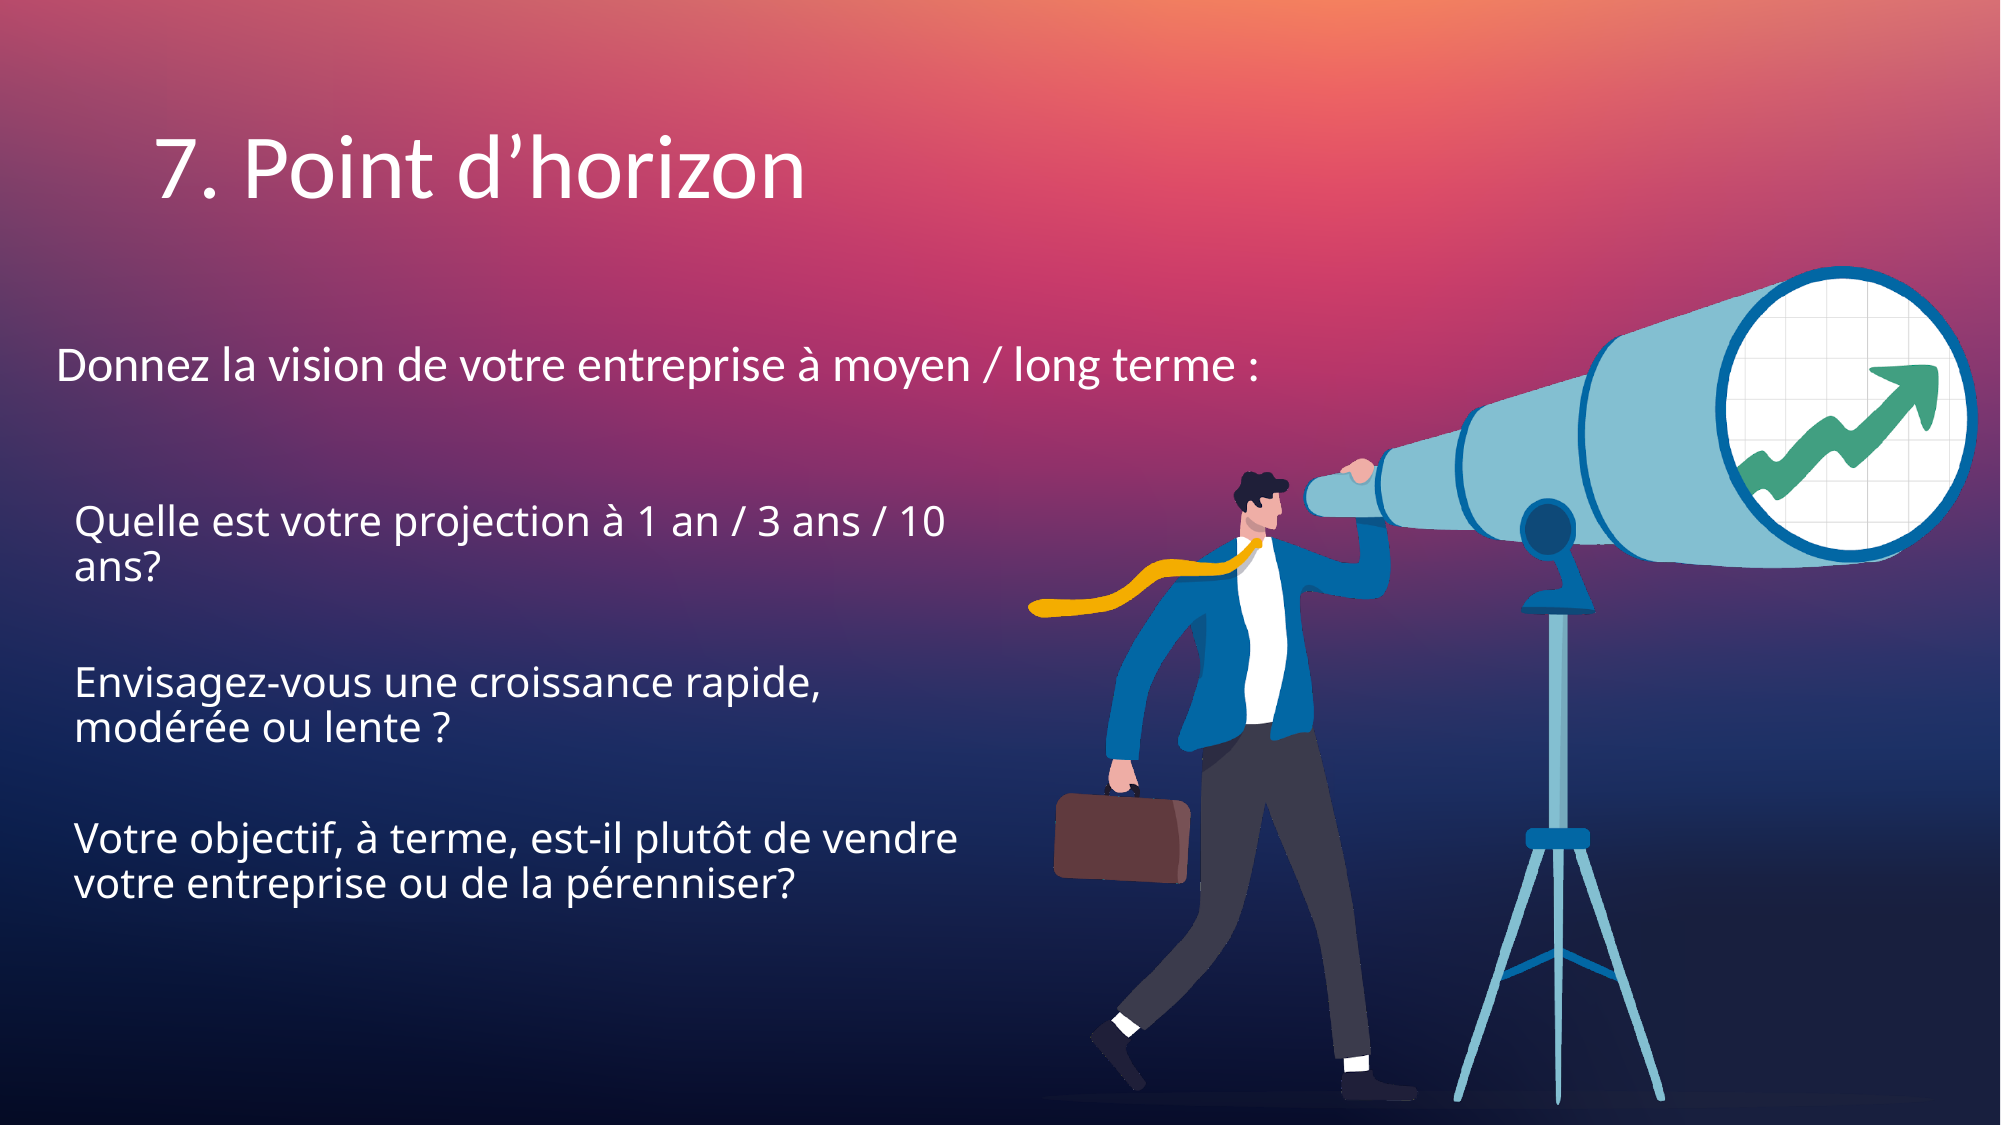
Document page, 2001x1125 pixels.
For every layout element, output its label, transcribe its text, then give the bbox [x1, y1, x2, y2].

list Donnez la vision de votre entreprise à moyen / long terme : [41, 336, 708, 404]
text_box Quelle est votre projection à 1 an / 3 ans / 10 ans? Envisagez-vous une croissance rapide, modérée ou lente ? Votre objectif, à terme, est-il plutôt de vendre votre entreprise ou de la pérenniser? [58, 492, 708, 950]
picture [0, 0, 2001, 1125]
title 7. Point d’horizon [137, 59, 1863, 278]
